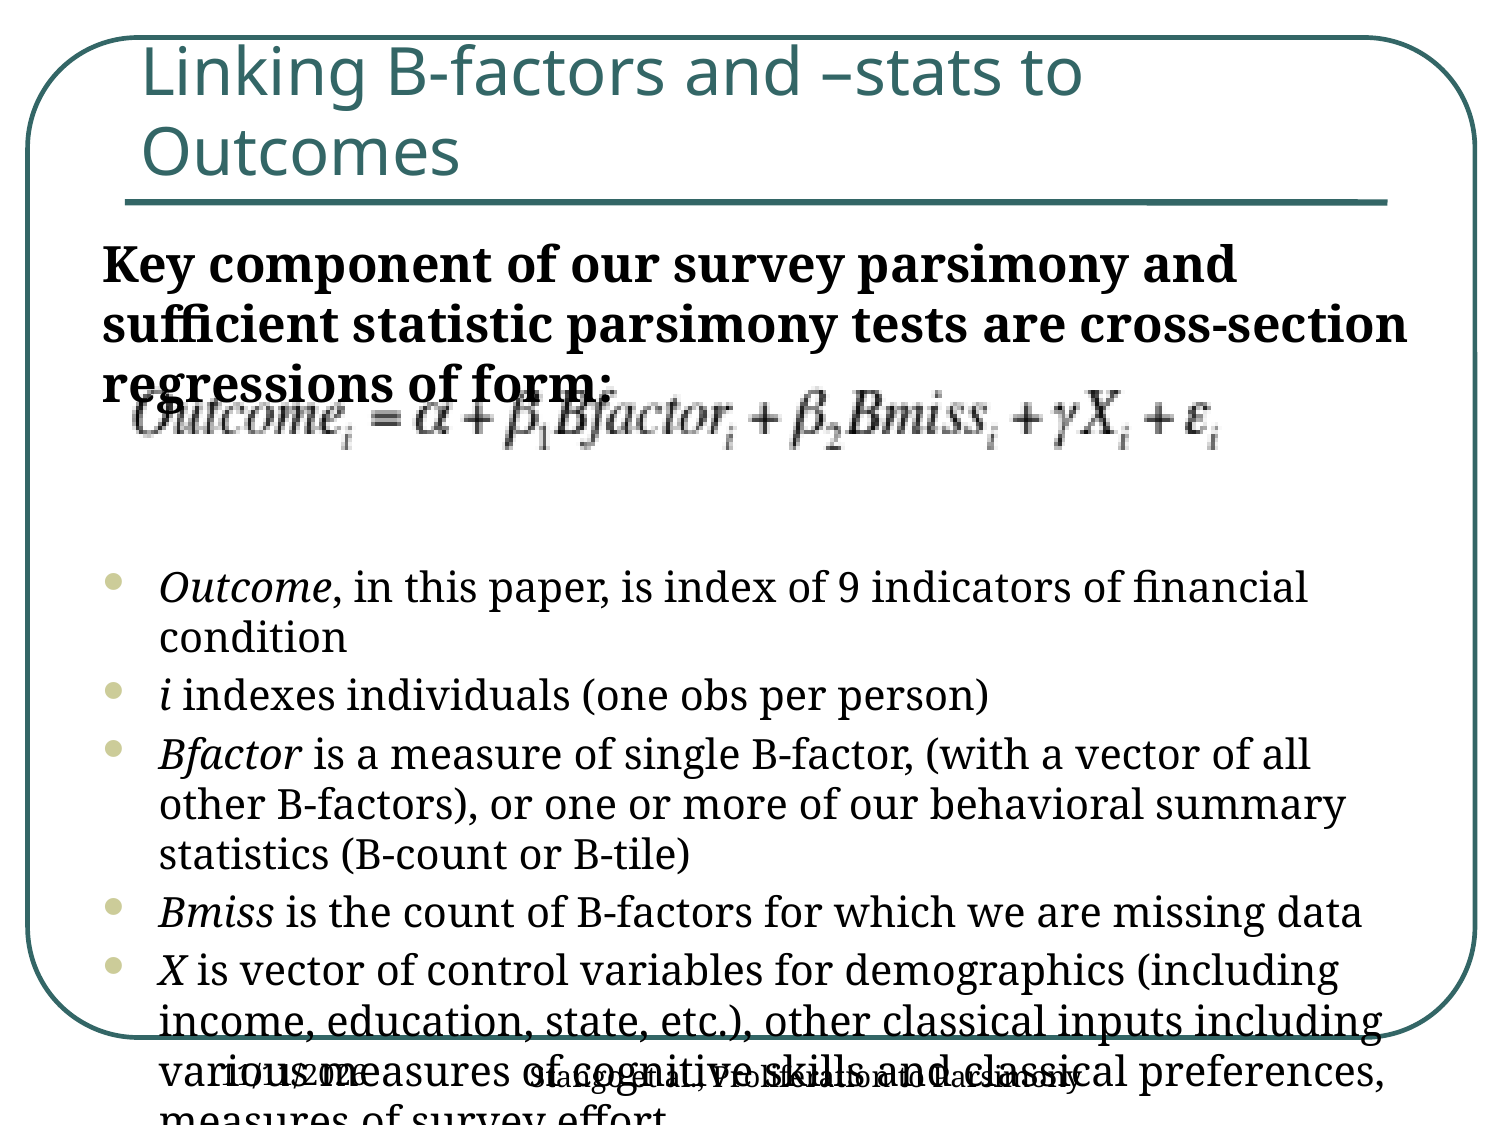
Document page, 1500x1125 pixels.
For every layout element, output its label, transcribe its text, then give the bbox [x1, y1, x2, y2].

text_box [124, 374, 1223, 460]
title Linking B-factors and –stats to Outcomes [124, 48, 1388, 197]
list Key component of our survey parsimony and sufficient statistic parsimony tests are cross-section regressions of form: Outcome, in this paper, is index of 9 indicators of financial condition i indexes individuals (one obs per person) Bfactor is a measure of single B-factor, (with a vector of all other B-factors), or one or more of our behavioral summary statistics (B-count or B-tile) Bmiss is the count of B-factors for which we are missing data X is vector of control variables for demographics (including income, education, state, etc.), other classical inputs including various measures of cognitive skills and classical preferences, measures of survey effort… [87, 224, 1438, 1024]
footer Stango et al., Proliferation to Parsimony [512, 1050, 1101, 1125]
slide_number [124, 1048, 463, 1124]
